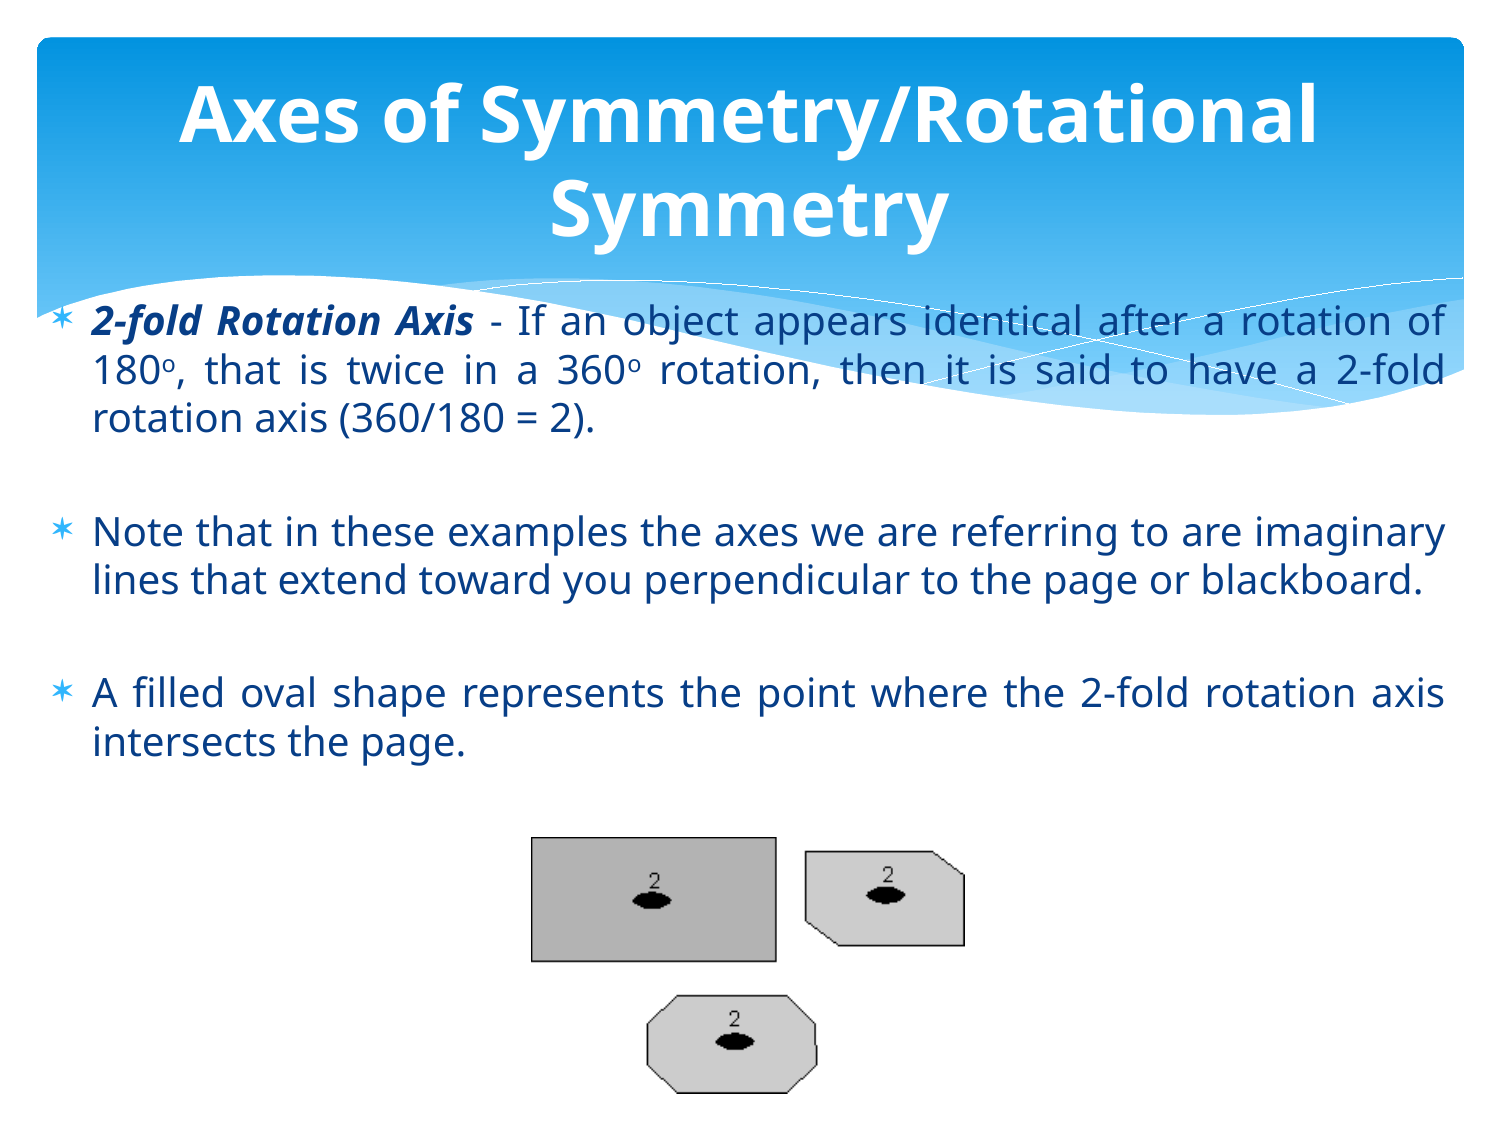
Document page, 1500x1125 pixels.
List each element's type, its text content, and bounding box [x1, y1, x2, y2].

title Axes of Symmetry/Rotational Symmetry [75, 55, 1425, 261]
list 2-fold Rotation Axis - If an object appears identical after a rotation of 180o, that is twice in a 360o rotation, then it is said to have a 2-fold rotation axis (360/180 = 2). Note that in these examples the axes we are referring to are imaginary lines that extend toward you perpendicular to the page or blackboard. A filled oval shape represents the point where the 2-fold rotation axis intersects the page. [37, 287, 1463, 825]
picture [531, 837, 965, 1094]
